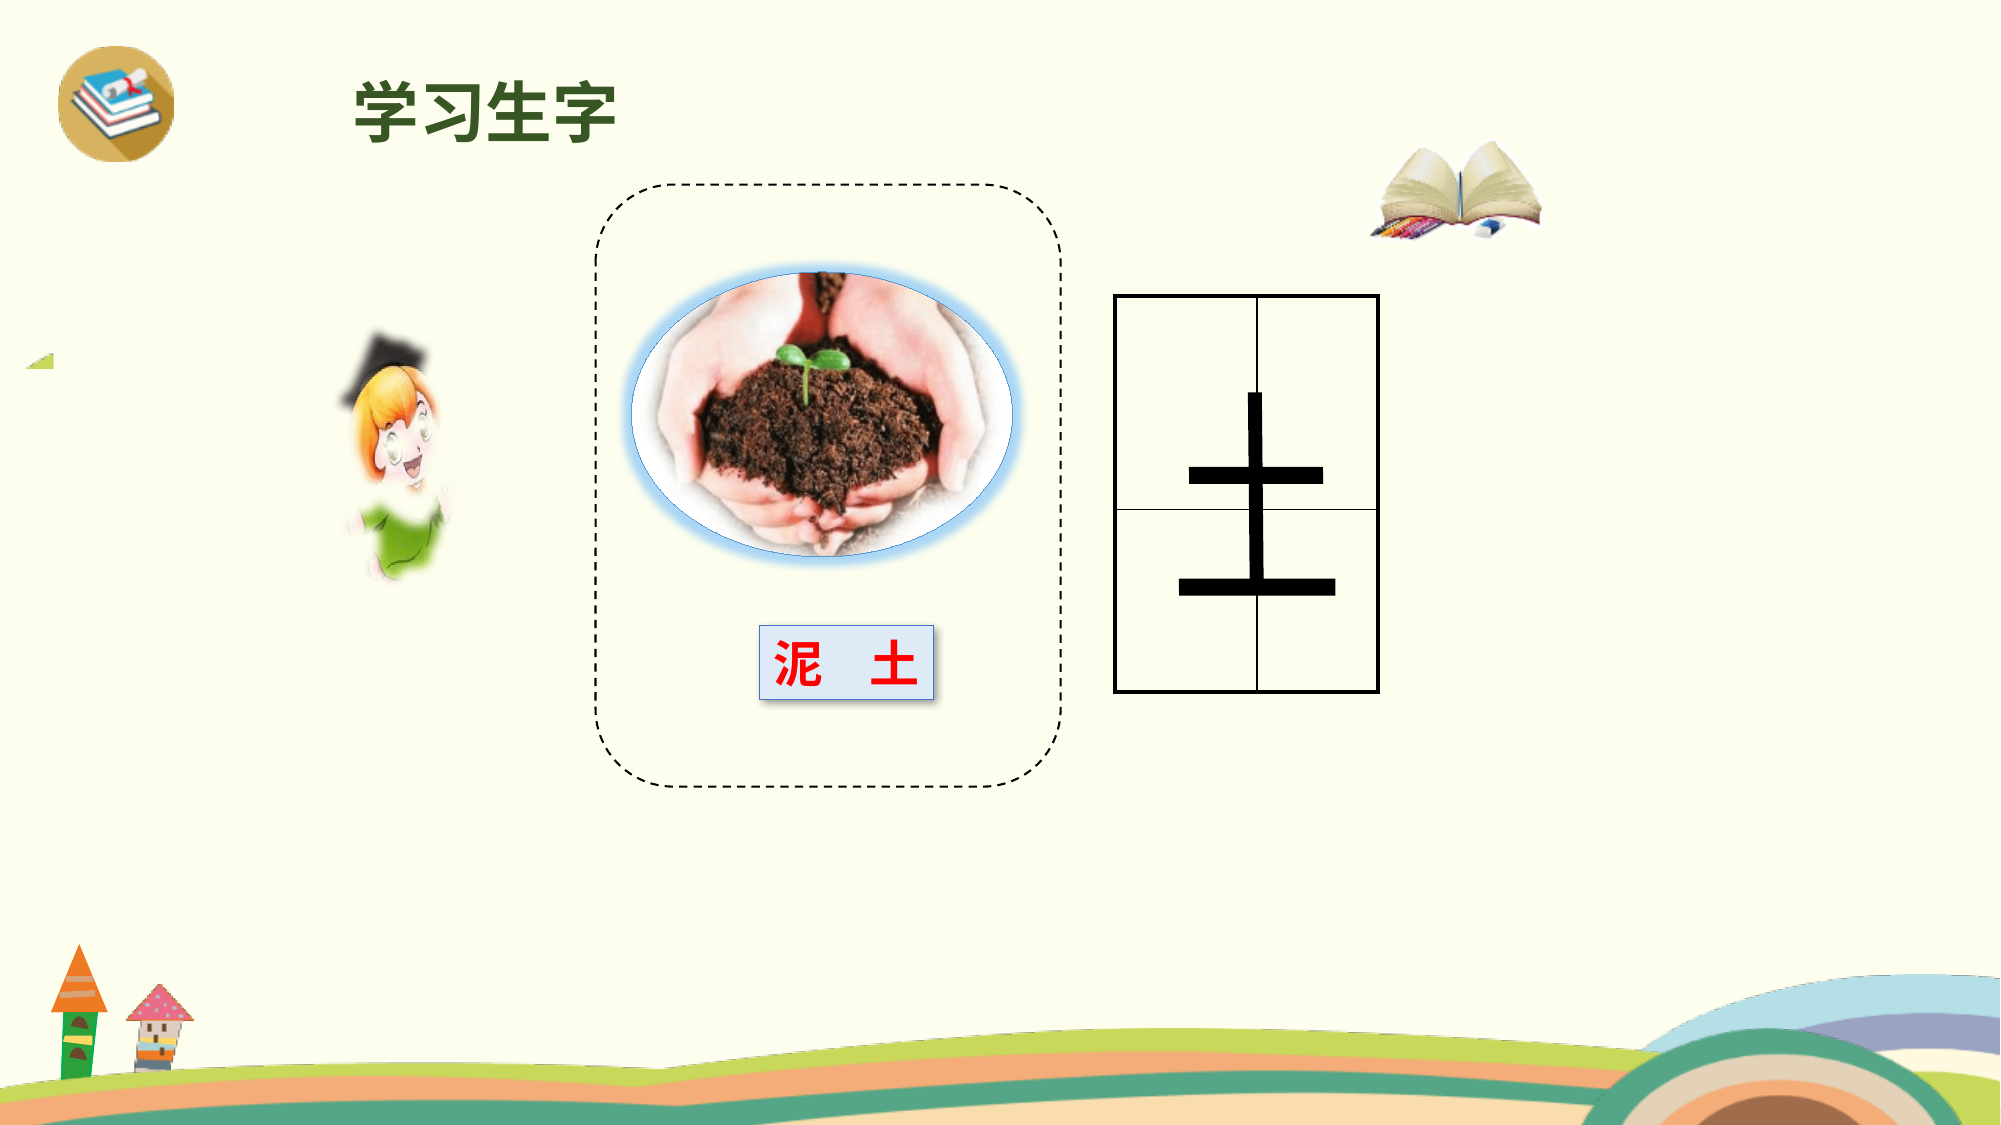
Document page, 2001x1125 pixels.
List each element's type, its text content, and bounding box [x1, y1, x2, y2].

text_box 学习生字 [337, 63, 635, 159]
picture [0, 0, 2001, 1125]
text_box [594, 183, 1062, 788]
table_header [1258, 298, 1376, 509]
table_cell [1117, 510, 1256, 690]
table_cell [1258, 510, 1376, 690]
table_header [1117, 298, 1256, 509]
